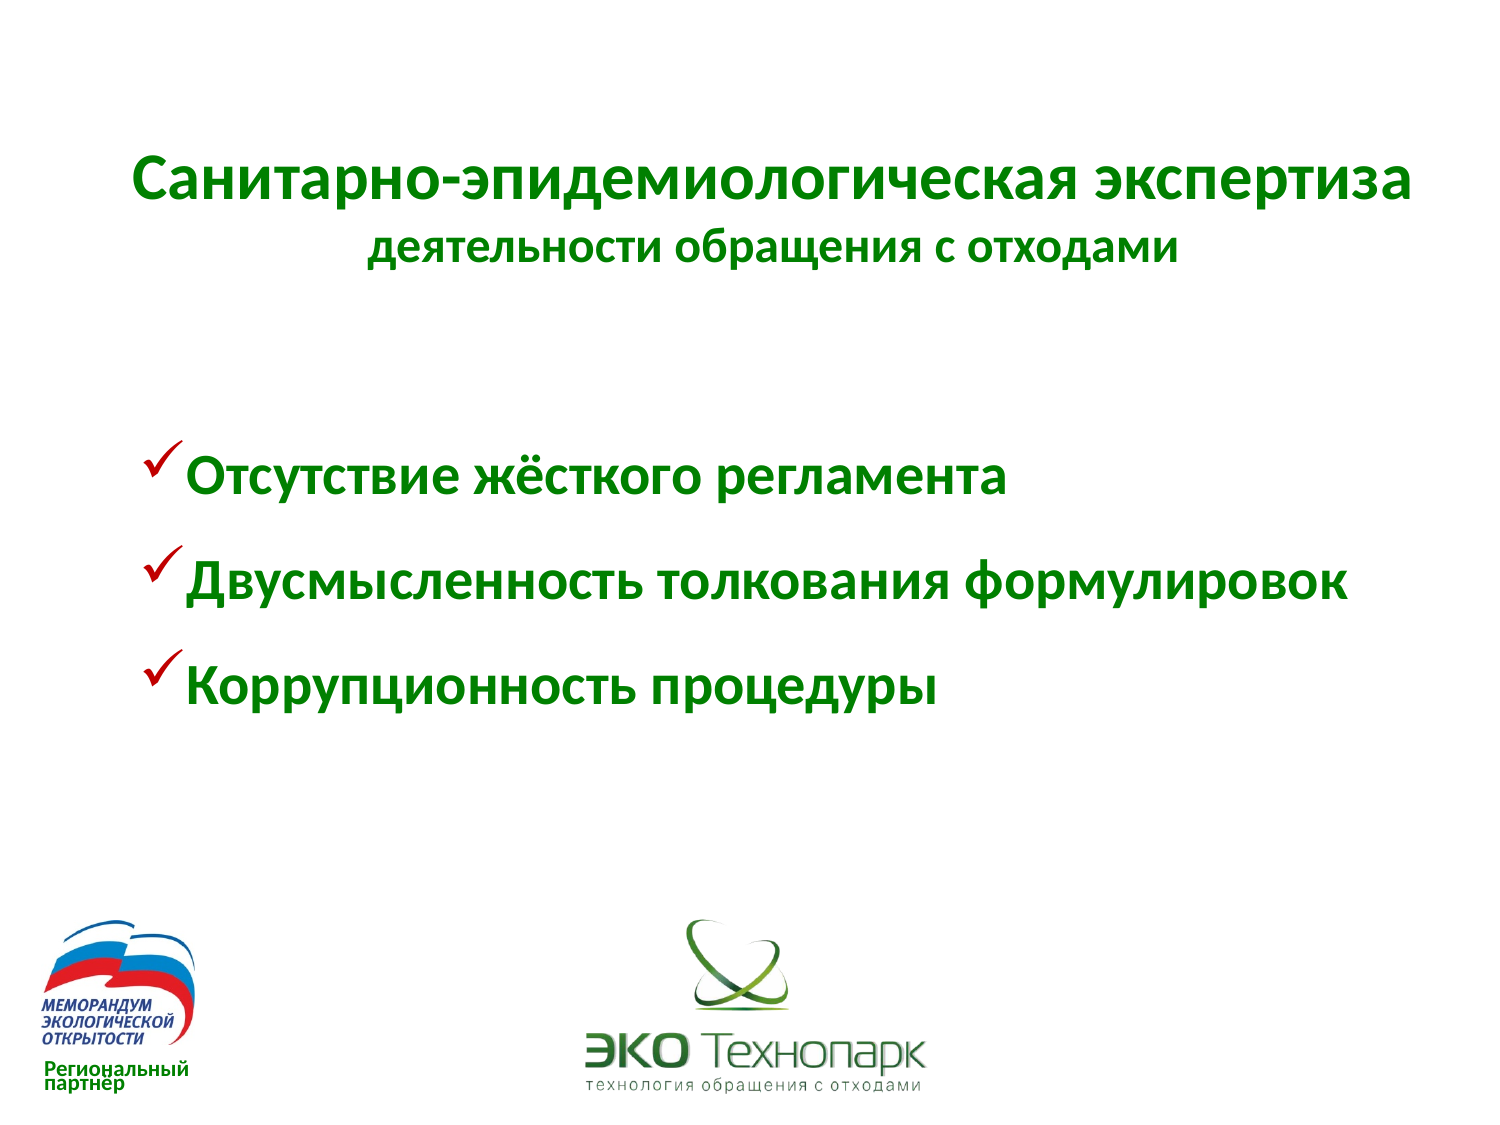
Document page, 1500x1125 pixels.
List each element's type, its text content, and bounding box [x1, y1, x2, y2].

picture [584, 918, 928, 1095]
text_box Региональный партнёр [29, 1058, 266, 1101]
picture [40, 920, 195, 1045]
text_box Отсутствие жёсткого регламента Двусмысленность толкования формулировок Коррупционность процедуры [123, 393, 1387, 724]
text_box Санитарно-эпидемиологическая экспертиза деятельности обращения с отходами [117, 125, 1430, 281]
